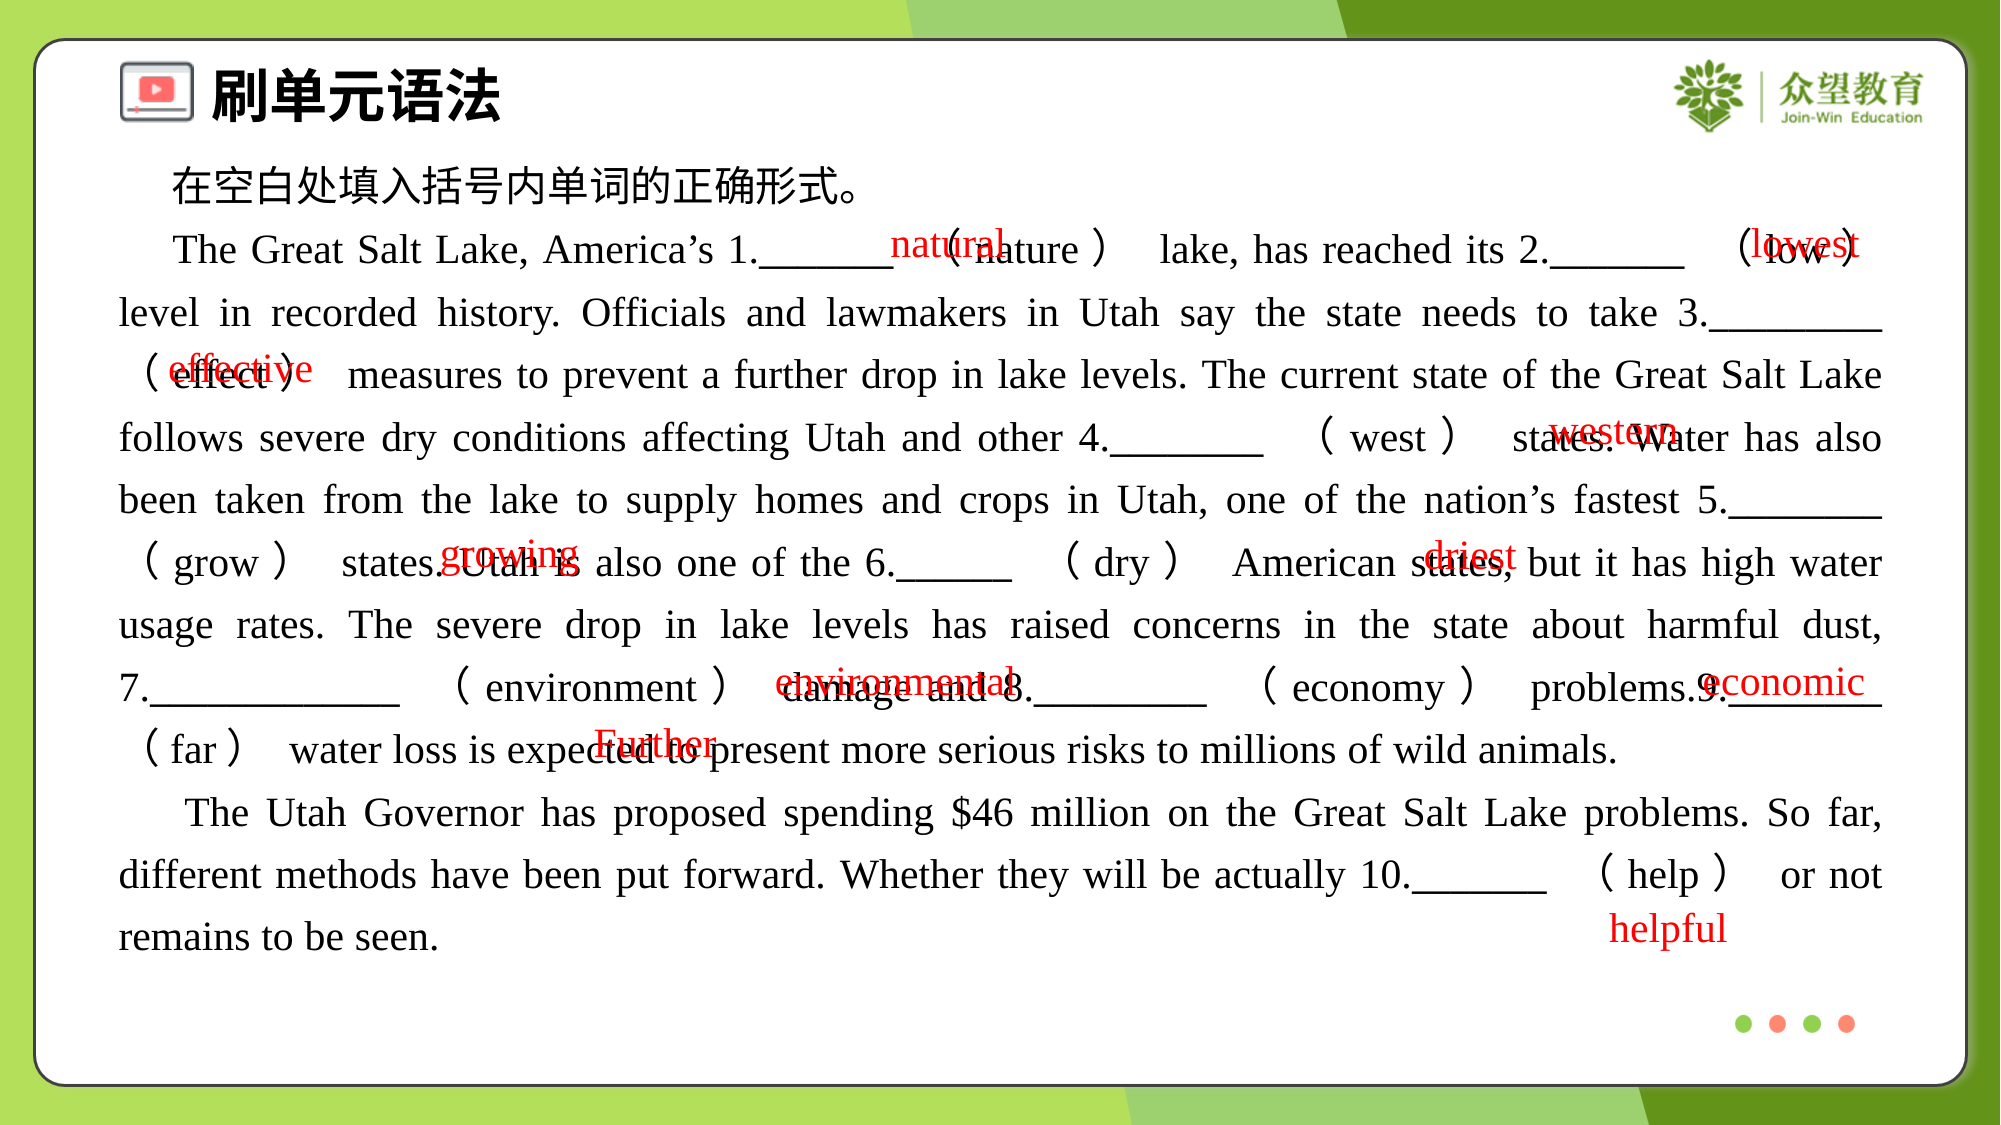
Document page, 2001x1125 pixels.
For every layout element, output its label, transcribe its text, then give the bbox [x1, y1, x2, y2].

picture [0, 0, 2000, 1125]
text_box 在空白处填入括号内单词的正确形式。 The Great Salt Lake, America’s 1._______ （nature） lake, has reached its 2._______ （low） level in recorded history. Officials and lawmakers in Utah say the state needs to take 3._________ （effect） measures to prevent a further drop in lake levels. The current state of the Great Salt Lake follows severe dry conditions affecting Utah and other 4.________ （west） states. Water has also been taken from the lake to supply homes and crops in Utah, one of the nation’s fastest 5.________ （grow） states. Utah is also one of the 6.______ （dry） American states, but it has high water usage rates. The severe drop in lake levels has raised concerns in the state about harmful dust, 7._____________ （environment） damage and 8._________ （economy） problems.9.________ （far） water loss is expected to present more serious risks to millions of wild animals. The Utah Governor has proposed spending $46 million on the Great Salt Lake problems. So far, different methods have been put forward. Whether they will be actually 10._______ （help） or not remains to be seen. [118, 146, 1883, 1017]
text_box economic [1698, 640, 1870, 699]
text_box environmental [771, 640, 1021, 699]
text_box driest [1419, 515, 1522, 574]
text_box natural [885, 203, 1011, 261]
text_box helpful [1604, 888, 1732, 947]
text_box western [1544, 390, 1683, 449]
text_box Further [589, 703, 722, 761]
text_box lowest [1746, 203, 1865, 261]
text_box effective [163, 328, 318, 386]
text_box growing [435, 513, 584, 572]
